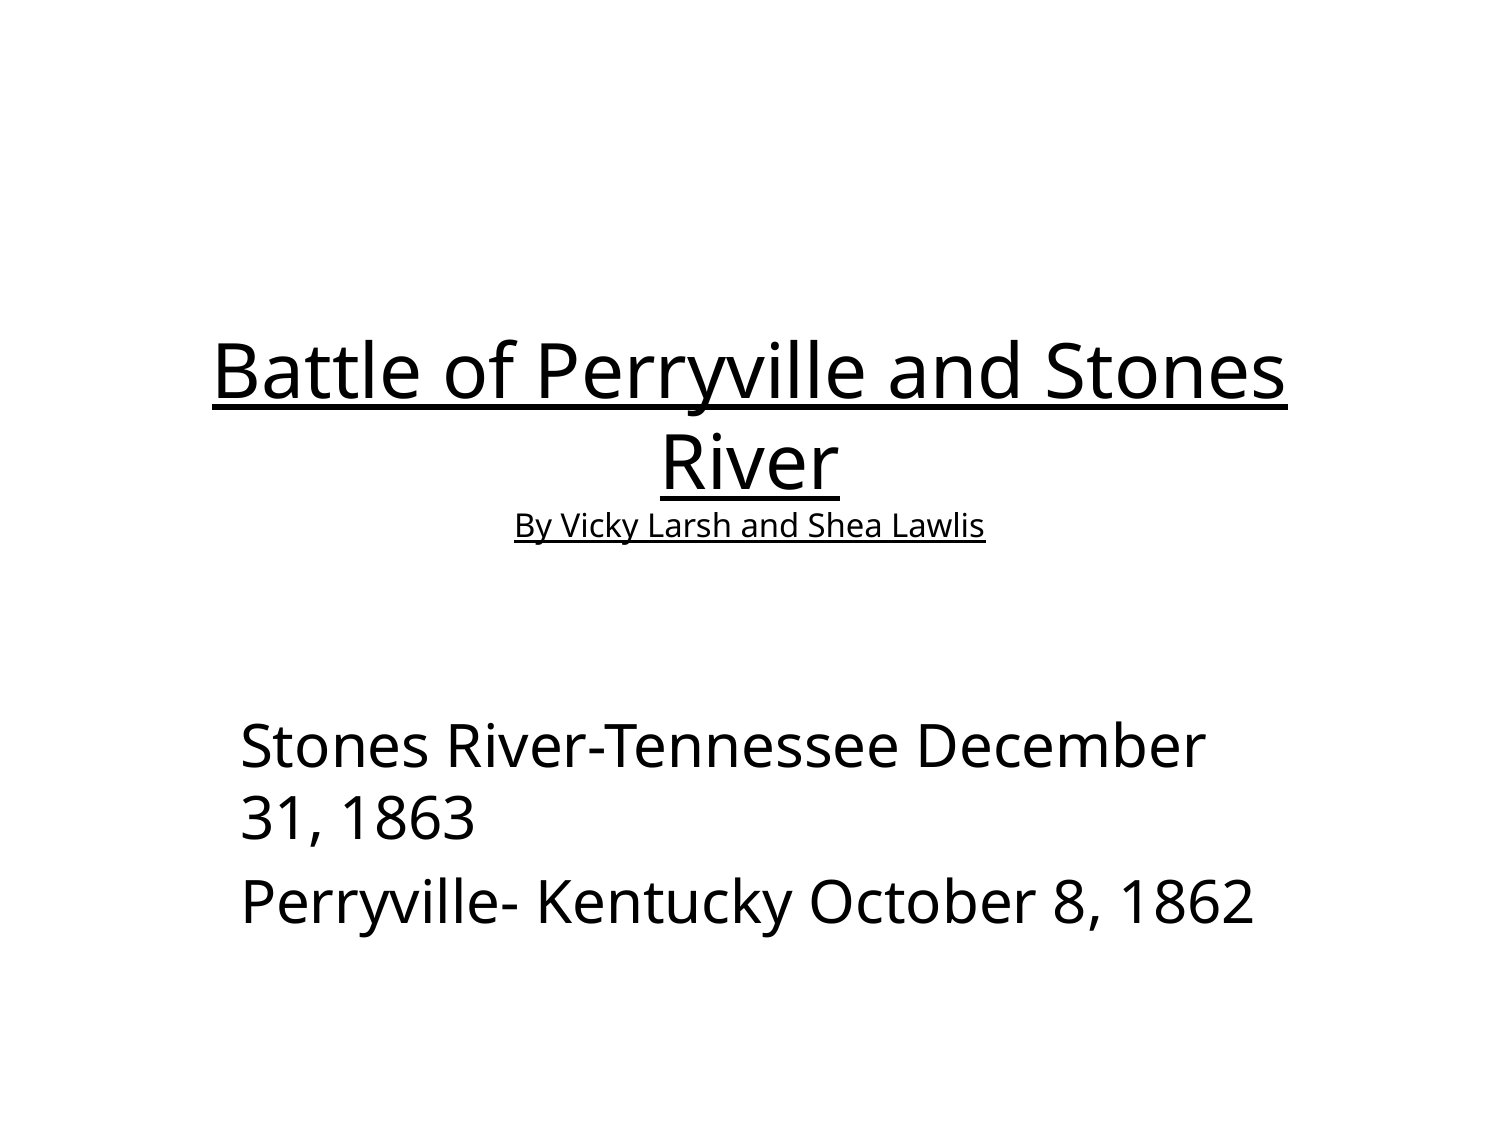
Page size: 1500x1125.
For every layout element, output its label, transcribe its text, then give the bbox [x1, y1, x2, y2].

title Battle of Perryville and Stones River By Vicky Larsh and Shea Lawlis [112, 312, 1388, 554]
subtitle Stones River-Tennessee December 31, 1863 Perryville- Kentucky October 8, 1862 [225, 699, 1275, 988]
